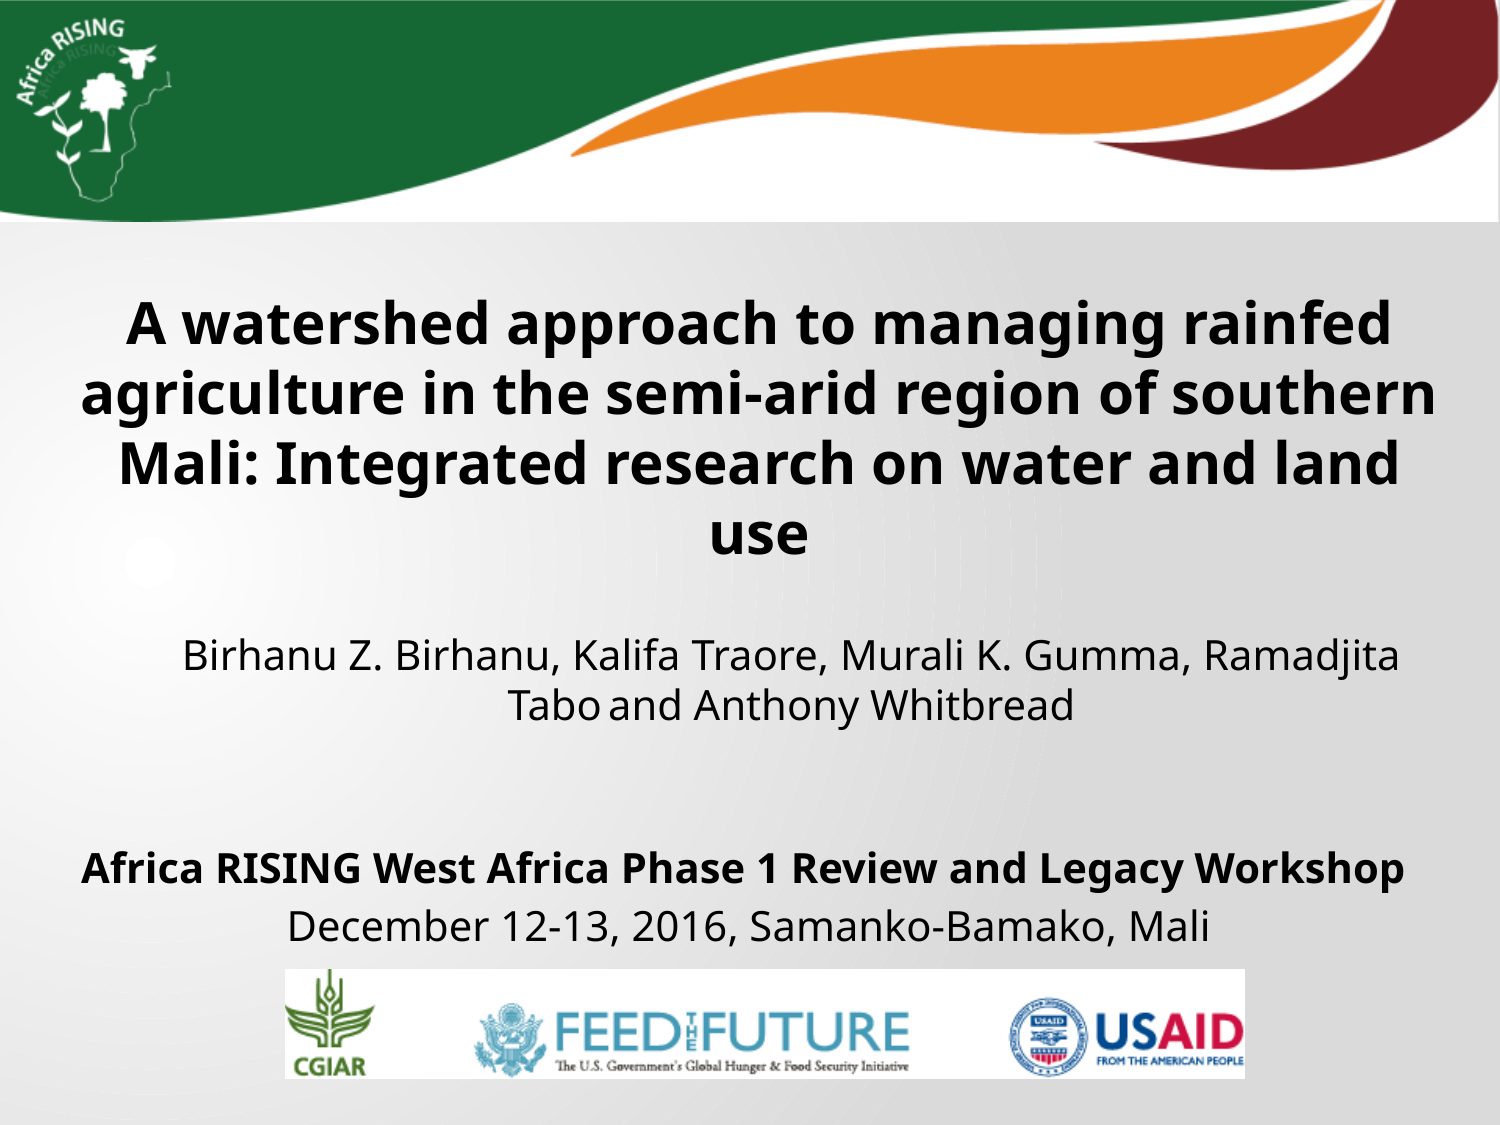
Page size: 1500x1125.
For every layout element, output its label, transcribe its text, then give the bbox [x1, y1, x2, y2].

picture [285, 969, 1245, 1079]
list Birhanu Z. Birhanu, Kalifa Traore, Murali K. Gumma, Ramadjita Tabo and Anthony Whitbread [102, 621, 1462, 751]
list A watershed approach to managing rainfed agriculture in the semi-arid region of southern Mali: Integrated research on water and land use [29, 278, 1471, 504]
text_box Africa RISING West Africa Phase 1 Review and Legacy Workshop December 12-13, 2016, Samanko-Bamako, Mali [17, 834, 1462, 957]
picture [0, 0, 1499, 222]
